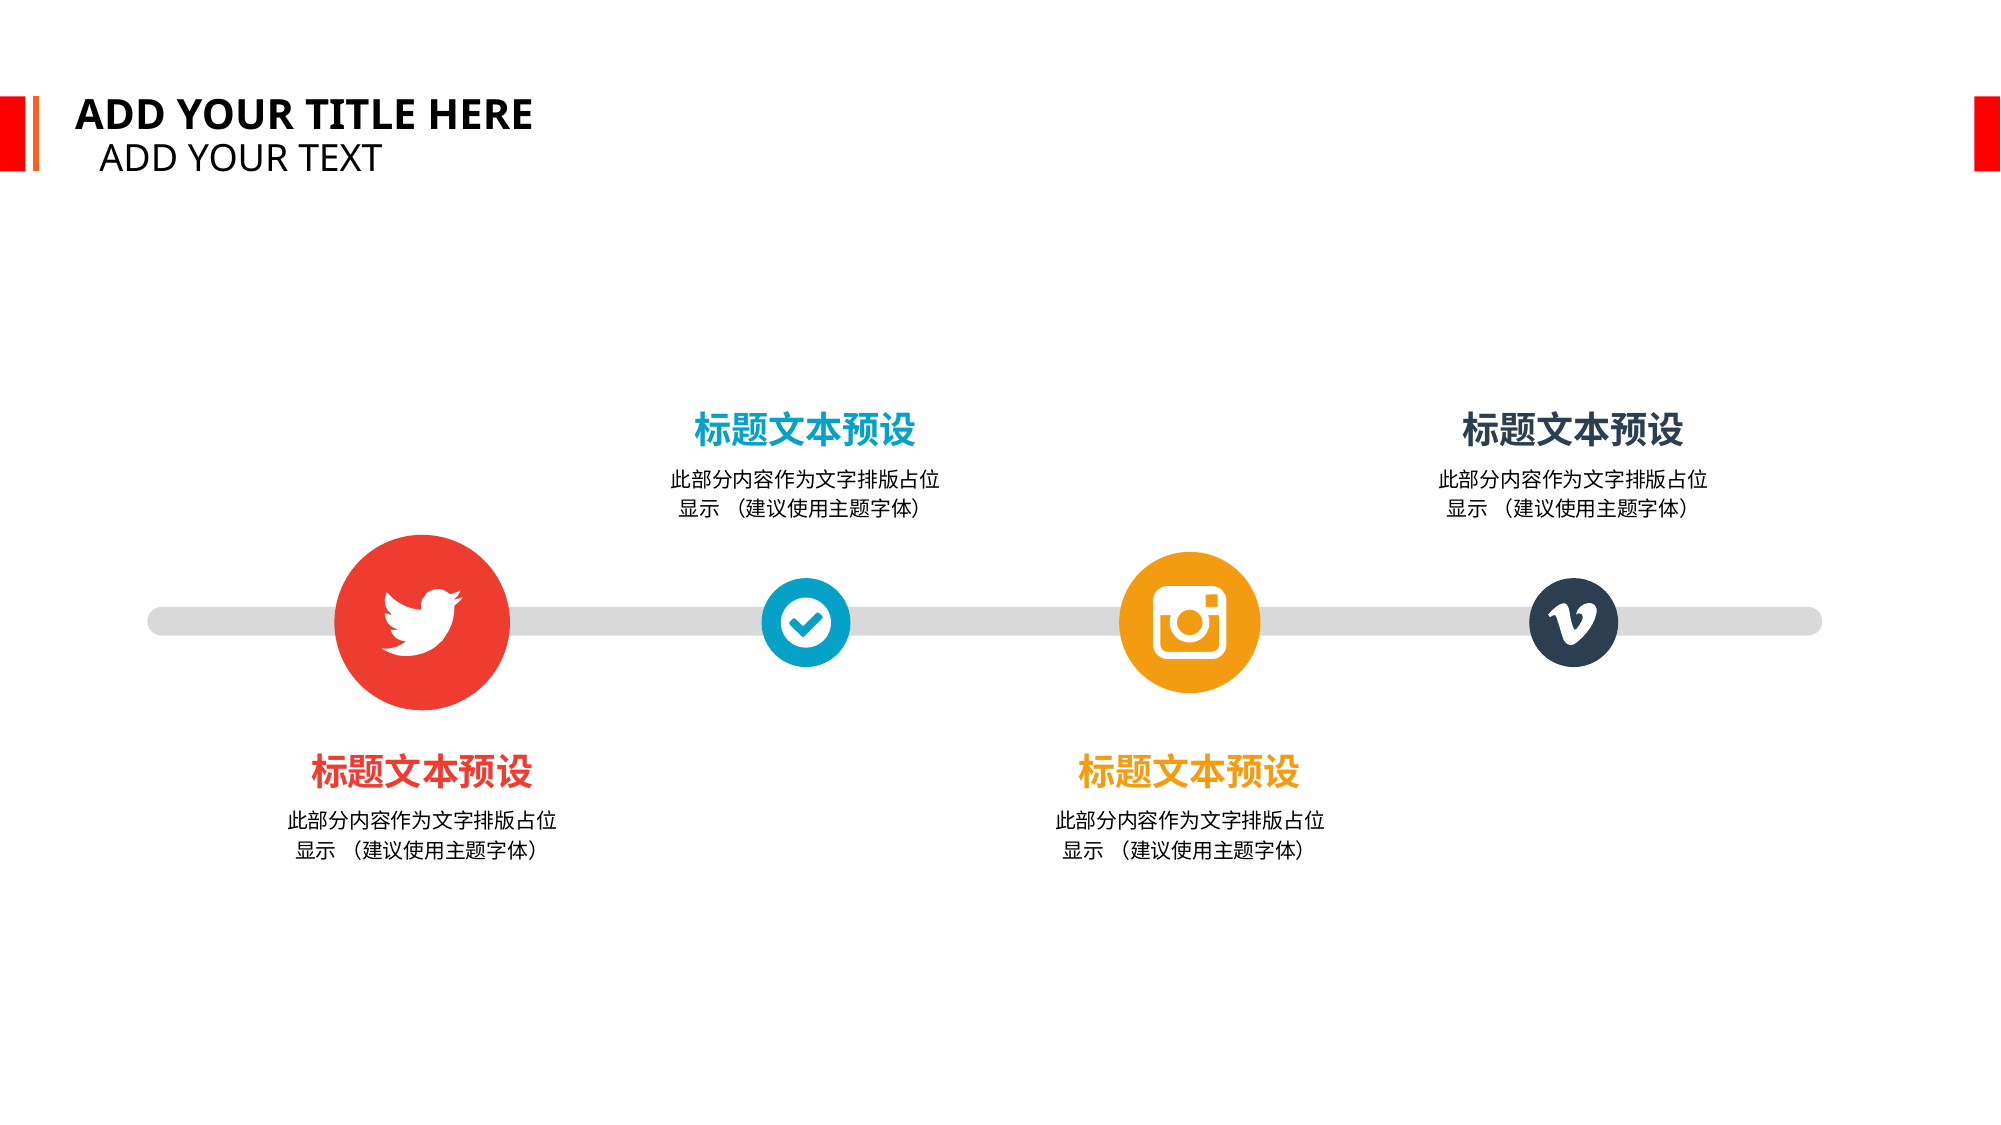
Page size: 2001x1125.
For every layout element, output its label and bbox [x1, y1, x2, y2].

text_box [760, 577, 852, 669]
text_box [1260, 605, 1531, 637]
text_box [1118, 550, 1262, 695]
text_box [780, 597, 831, 648]
text_box [1153, 586, 1227, 659]
text_box [333, 533, 511, 712]
text_box [849, 605, 1120, 637]
text_box [283, 748, 561, 876]
text_box [510, 605, 763, 637]
text_box [1617, 605, 1824, 637]
text_box [381, 589, 463, 656]
text_box [1548, 603, 1597, 646]
text_box [1050, 748, 1329, 876]
text_box [0, 80, 2000, 188]
text_box [666, 406, 945, 535]
text_box [146, 605, 334, 637]
text_box [1528, 577, 1620, 669]
text_box [1434, 406, 1713, 535]
